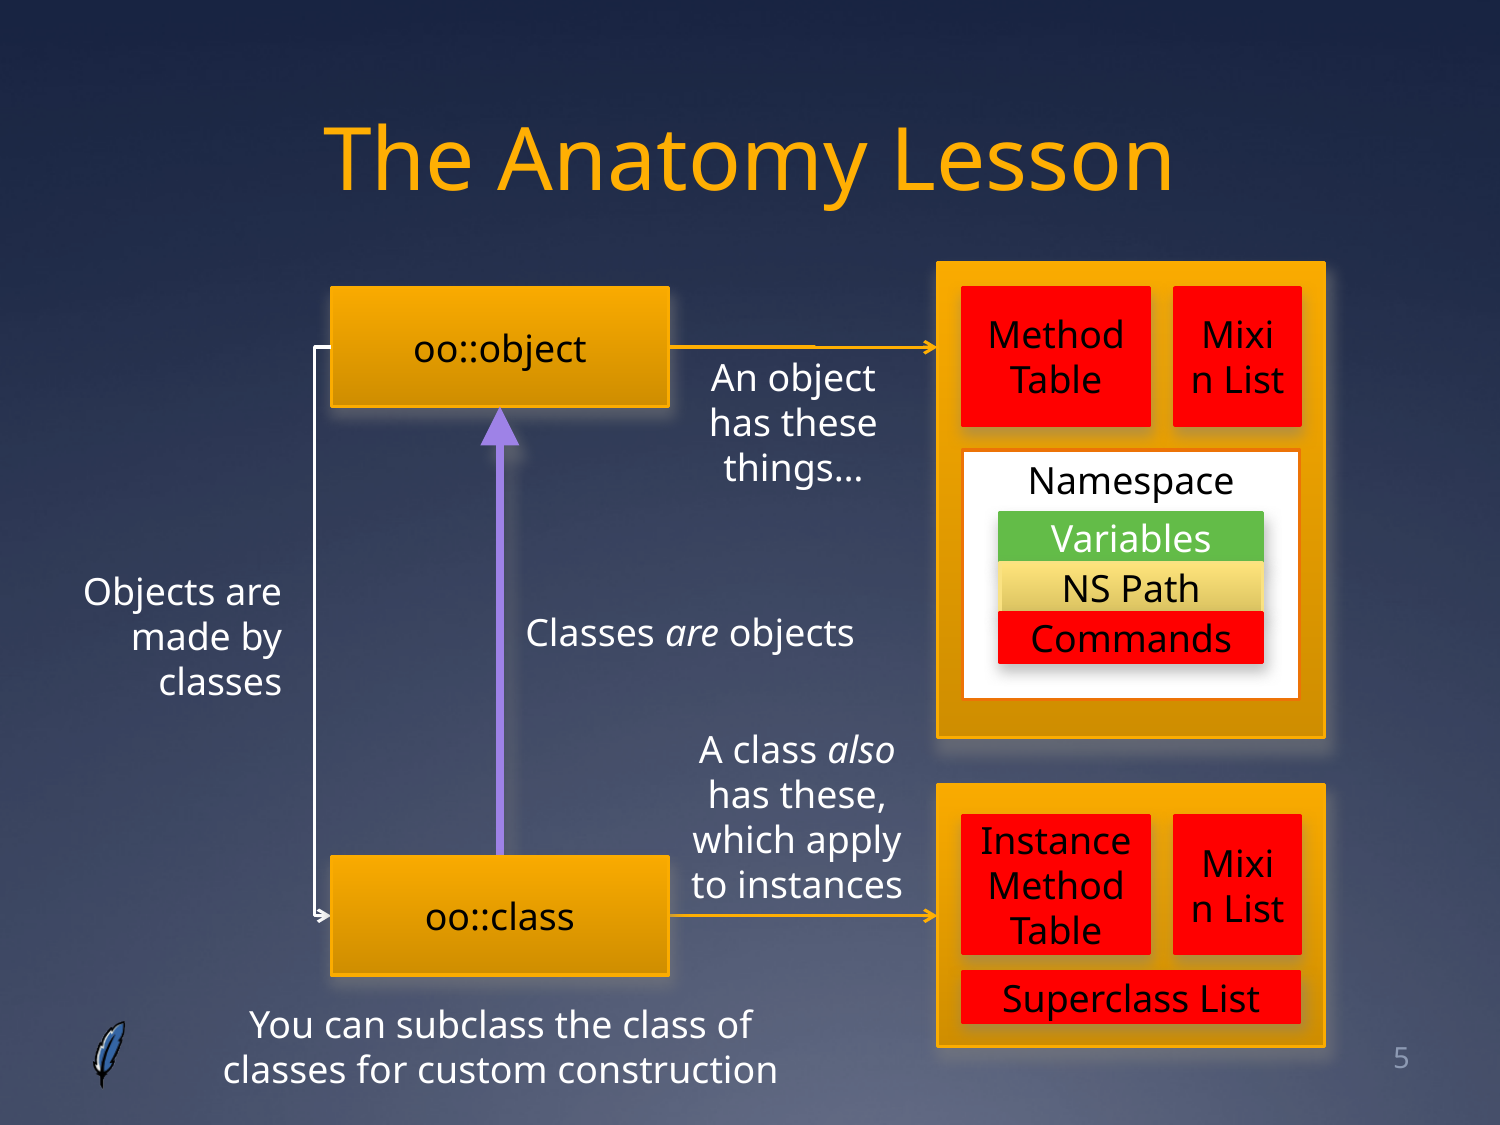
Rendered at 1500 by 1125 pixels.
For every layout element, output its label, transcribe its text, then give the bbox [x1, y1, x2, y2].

text_box An object has these things… [694, 364, 893, 497]
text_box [667, 345, 939, 349]
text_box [329, 345, 333, 917]
text_box You can subclass the class of classes for custom construction [207, 993, 795, 1099]
title The Anatomy Lesson [100, 95, 1400, 225]
text_box [936, 783, 1326, 1048]
text_box Method Table [961, 286, 1151, 427]
text_box Namespace [961, 448, 1301, 701]
text_box A class also has these, which apply to instances [676, 719, 919, 914]
text_box oo::class [330, 855, 670, 977]
text_box oo::object [330, 286, 670, 408]
text_box Mixin List [1173, 286, 1302, 427]
text_box Commands [998, 611, 1264, 664]
text_box Mixin List [1173, 814, 1302, 955]
slide_number 5 [1325, 1029, 1425, 1090]
text_box InstanceMethod Table [961, 814, 1151, 955]
text_box Variables [998, 511, 1264, 561]
picture [75, 1021, 143, 1090]
text_box Classes are objects [510, 601, 871, 662]
text_box [936, 261, 1326, 739]
text_box Objects are made by classes [67, 560, 297, 711]
text_box NS Path [998, 561, 1264, 611]
text_box Superclass List [961, 970, 1301, 1024]
